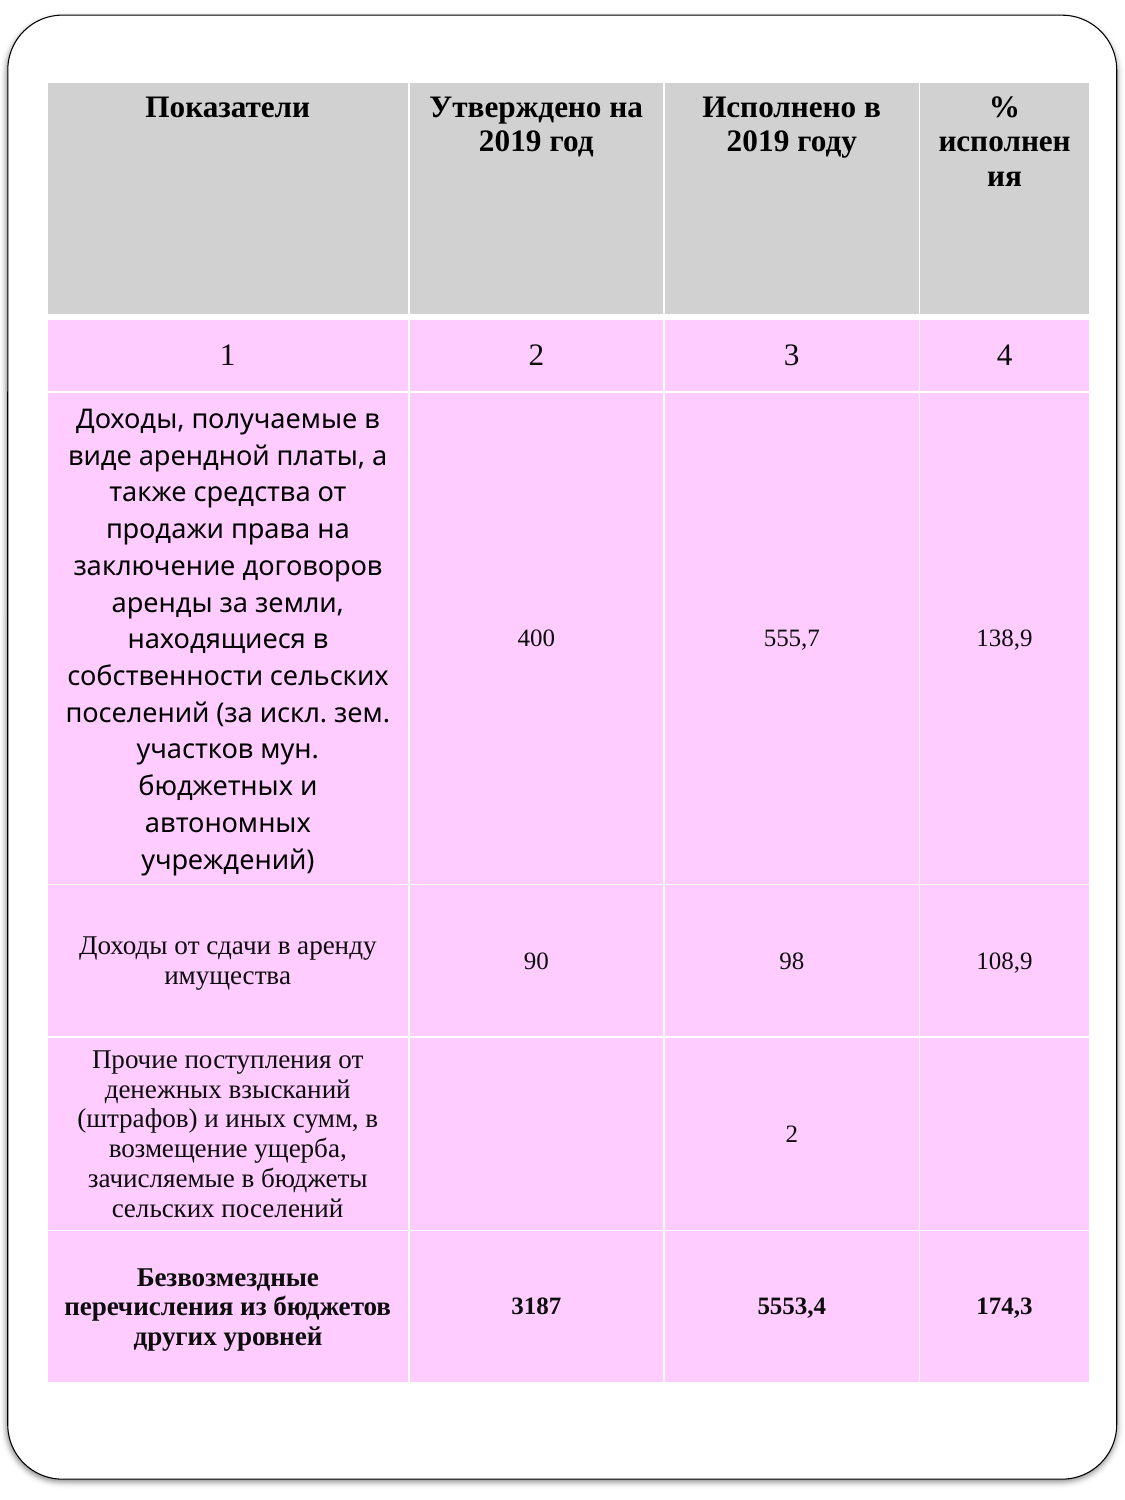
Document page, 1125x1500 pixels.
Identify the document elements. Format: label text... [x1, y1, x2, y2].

table_cell Безвозмездные перечисления из бюджетов других уровней [48, 1231, 408, 1382]
table_cell 3 [665, 320, 919, 391]
table_cell 138,9 [920, 393, 1089, 884]
table_header % исполнения [920, 83, 1089, 314]
table_cell 400 [410, 393, 663, 884]
table_cell Прочие поступления от денежных взысканий (штрафов) и иных сумм, в возмещение ущерба, зачисляемые в бюджеты сельских поселений [48, 1038, 408, 1230]
table_cell 555,7 [665, 393, 919, 884]
table_cell 174,3 [920, 1231, 1089, 1382]
table_cell 108,9 [920, 885, 1089, 1036]
table_cell 90 [410, 885, 663, 1036]
table_cell 2 [410, 320, 663, 391]
table_cell 5553,4 [665, 1231, 919, 1382]
table_header Исполнено в 2019 году [665, 83, 919, 314]
table_cell [410, 1038, 663, 1230]
table_header Показатели [48, 83, 408, 314]
table_header Утверждено на 2019 год [410, 83, 663, 314]
table_cell 2 [665, 1038, 919, 1230]
table_cell 4 [920, 320, 1089, 391]
table_cell 1 [48, 320, 408, 391]
table_cell Доходы, получаемые в виде арендной платы, а также средства от продажи права на заключение договоров аренды за земли, находящиеся в собственности сельских поселений (за искл. зем. участков мун. бюджетных и автономных учреждений) [48, 393, 408, 884]
table_cell 98 [665, 885, 919, 1036]
table_cell Доходы от сдачи в аренду имущества [48, 885, 408, 1036]
table_cell [920, 1038, 1089, 1230]
table_cell 3187 [410, 1231, 663, 1382]
